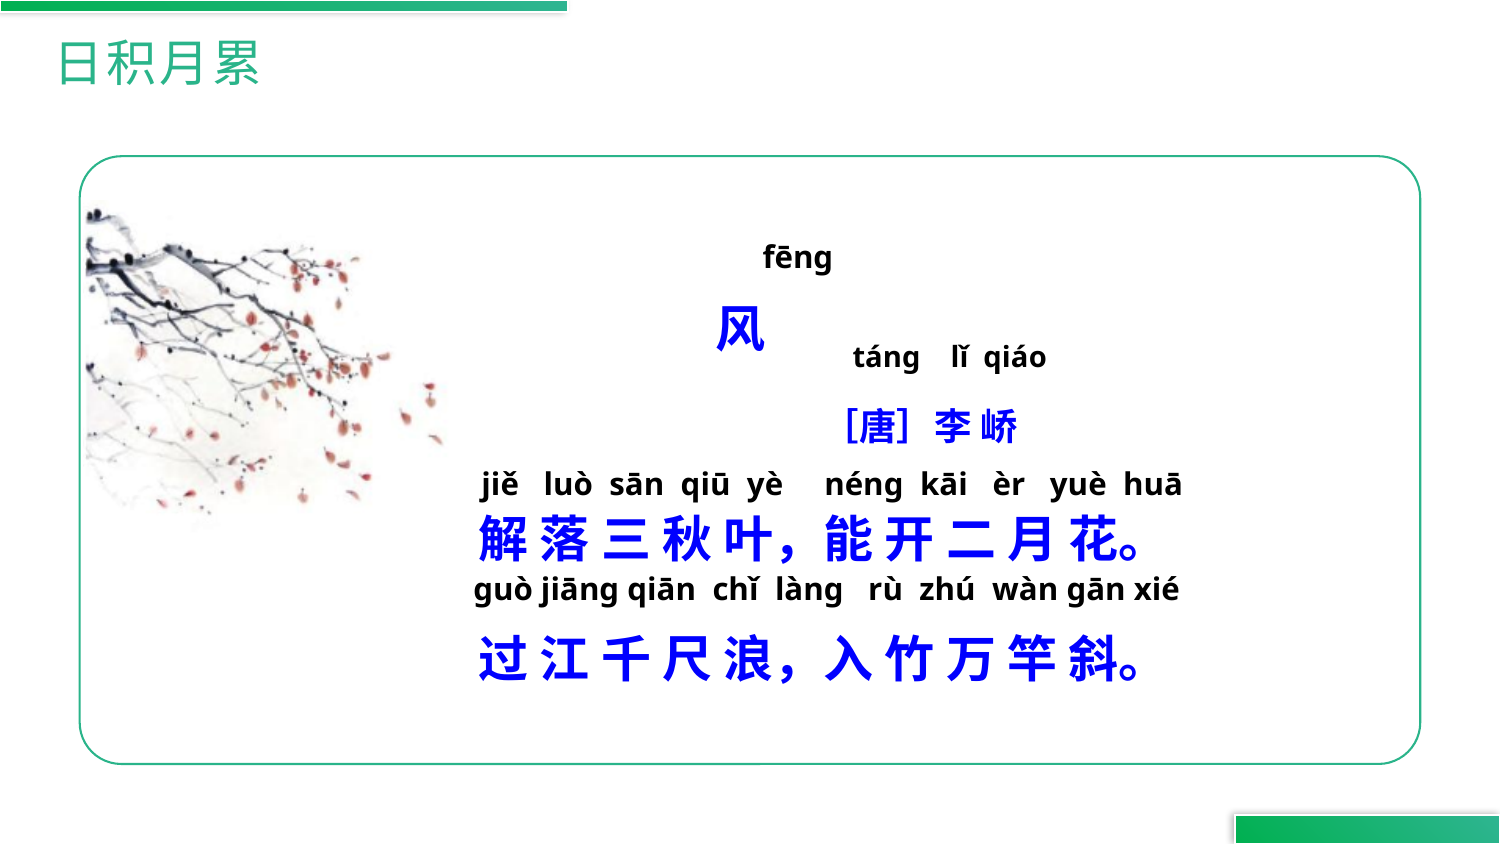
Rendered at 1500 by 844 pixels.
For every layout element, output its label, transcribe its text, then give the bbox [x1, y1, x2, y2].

list 日积月累 [41, 32, 382, 94]
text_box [458, 230, 1308, 682]
picture [83, 200, 459, 545]
